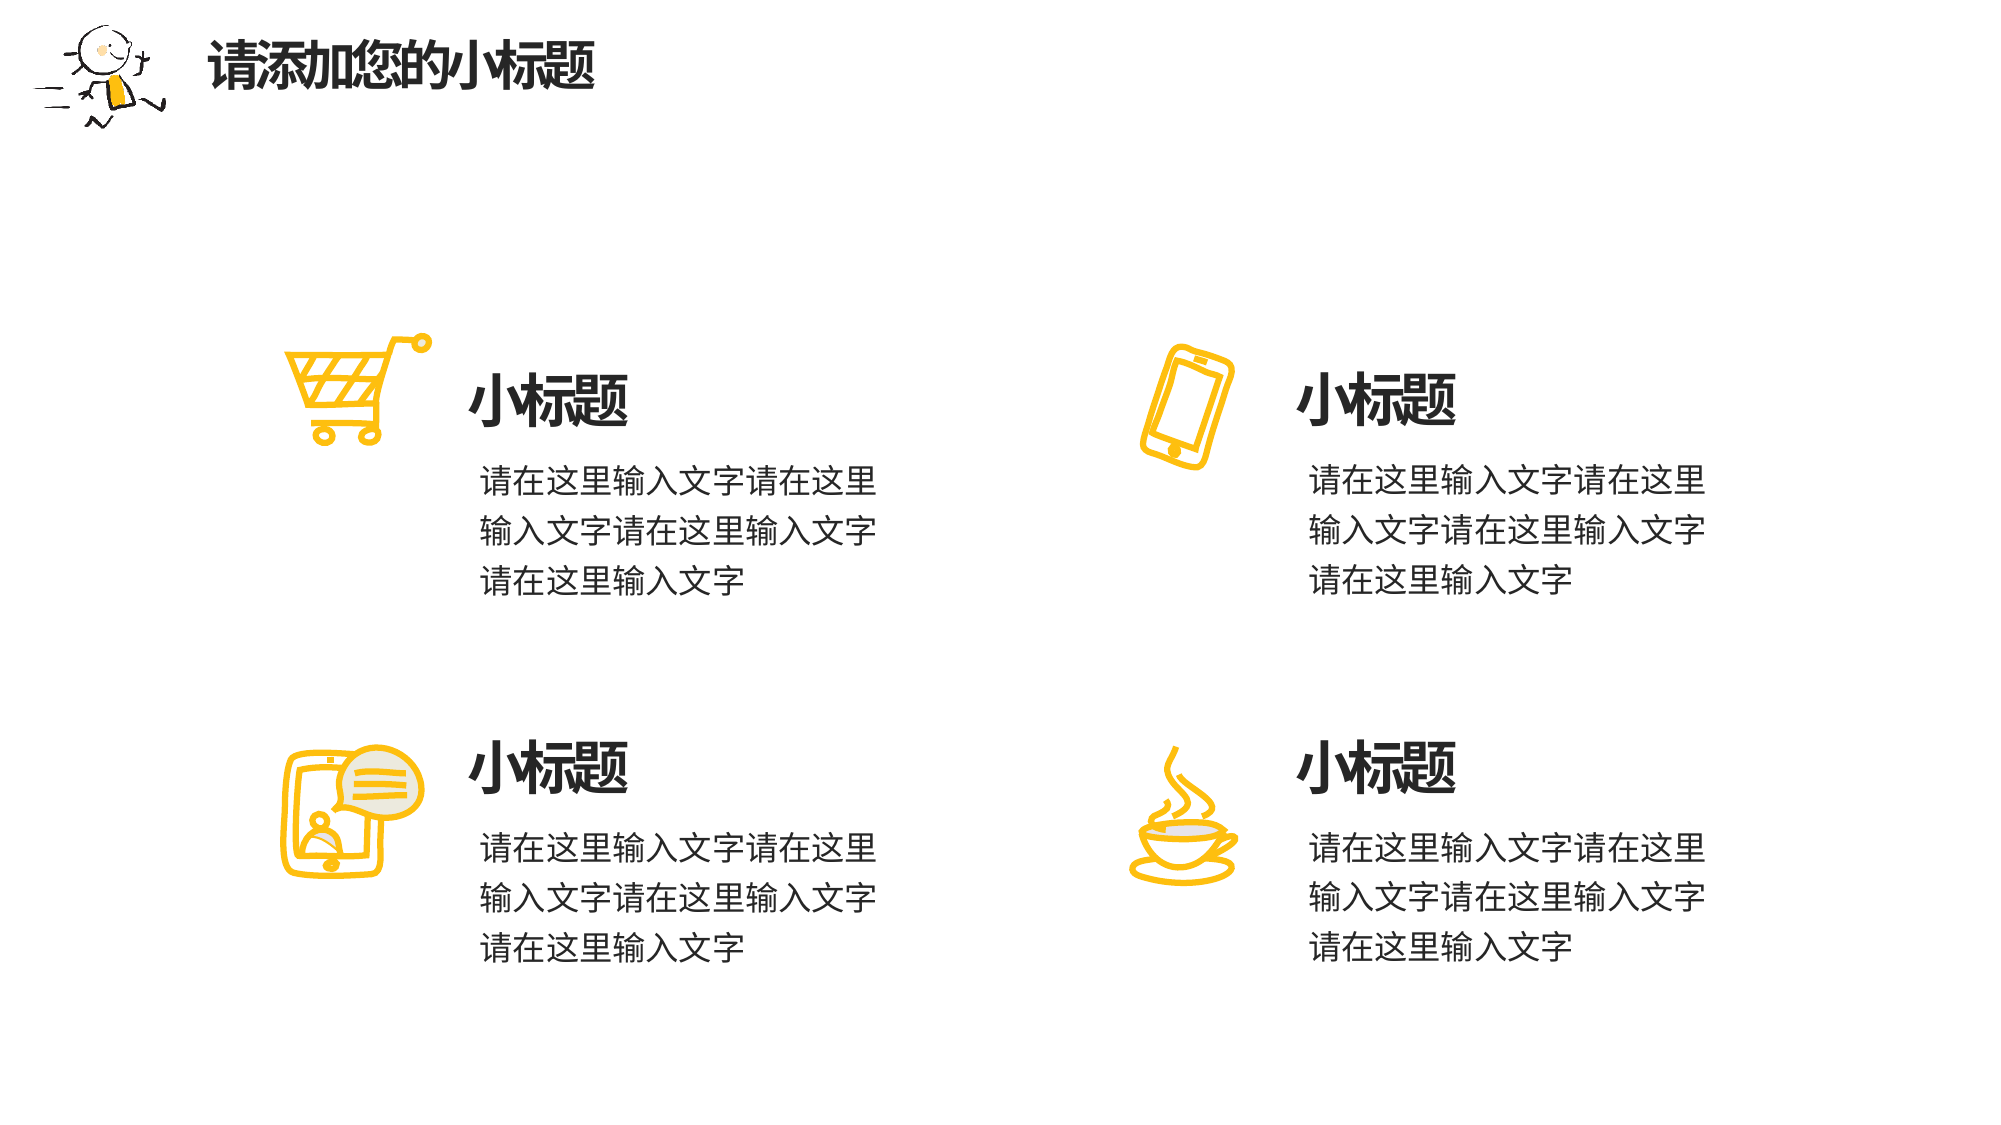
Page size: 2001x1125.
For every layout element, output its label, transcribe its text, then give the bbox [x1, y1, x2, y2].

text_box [288, 336, 430, 444]
text_box 小标题 [1281, 723, 1473, 809]
text_box 小标题 [452, 356, 645, 442]
text_box 小标题 [1281, 356, 1473, 441]
text_box 请添加您的小标题 [191, 23, 612, 104]
picture [19, 17, 176, 140]
text_box 小标题 [452, 724, 645, 810]
text_box 请在这里输入文字请在这里输入文字请在这里输入文字请在这里输入文字 [1293, 809, 1746, 974]
text_box 请在这里输入文字请在这里输入文字请在这里输入文字请在这里输入文字 [464, 442, 917, 608]
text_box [1142, 346, 1232, 468]
text_box 请在这里输入文字请在这里输入文字请在这里输入文字请在这里输入文字 [1293, 441, 1746, 607]
text_box 请在这里输入文字请在这里输入文字请在这里输入文字请在这里输入文字 [464, 810, 917, 975]
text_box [283, 747, 422, 876]
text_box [1132, 746, 1236, 883]
